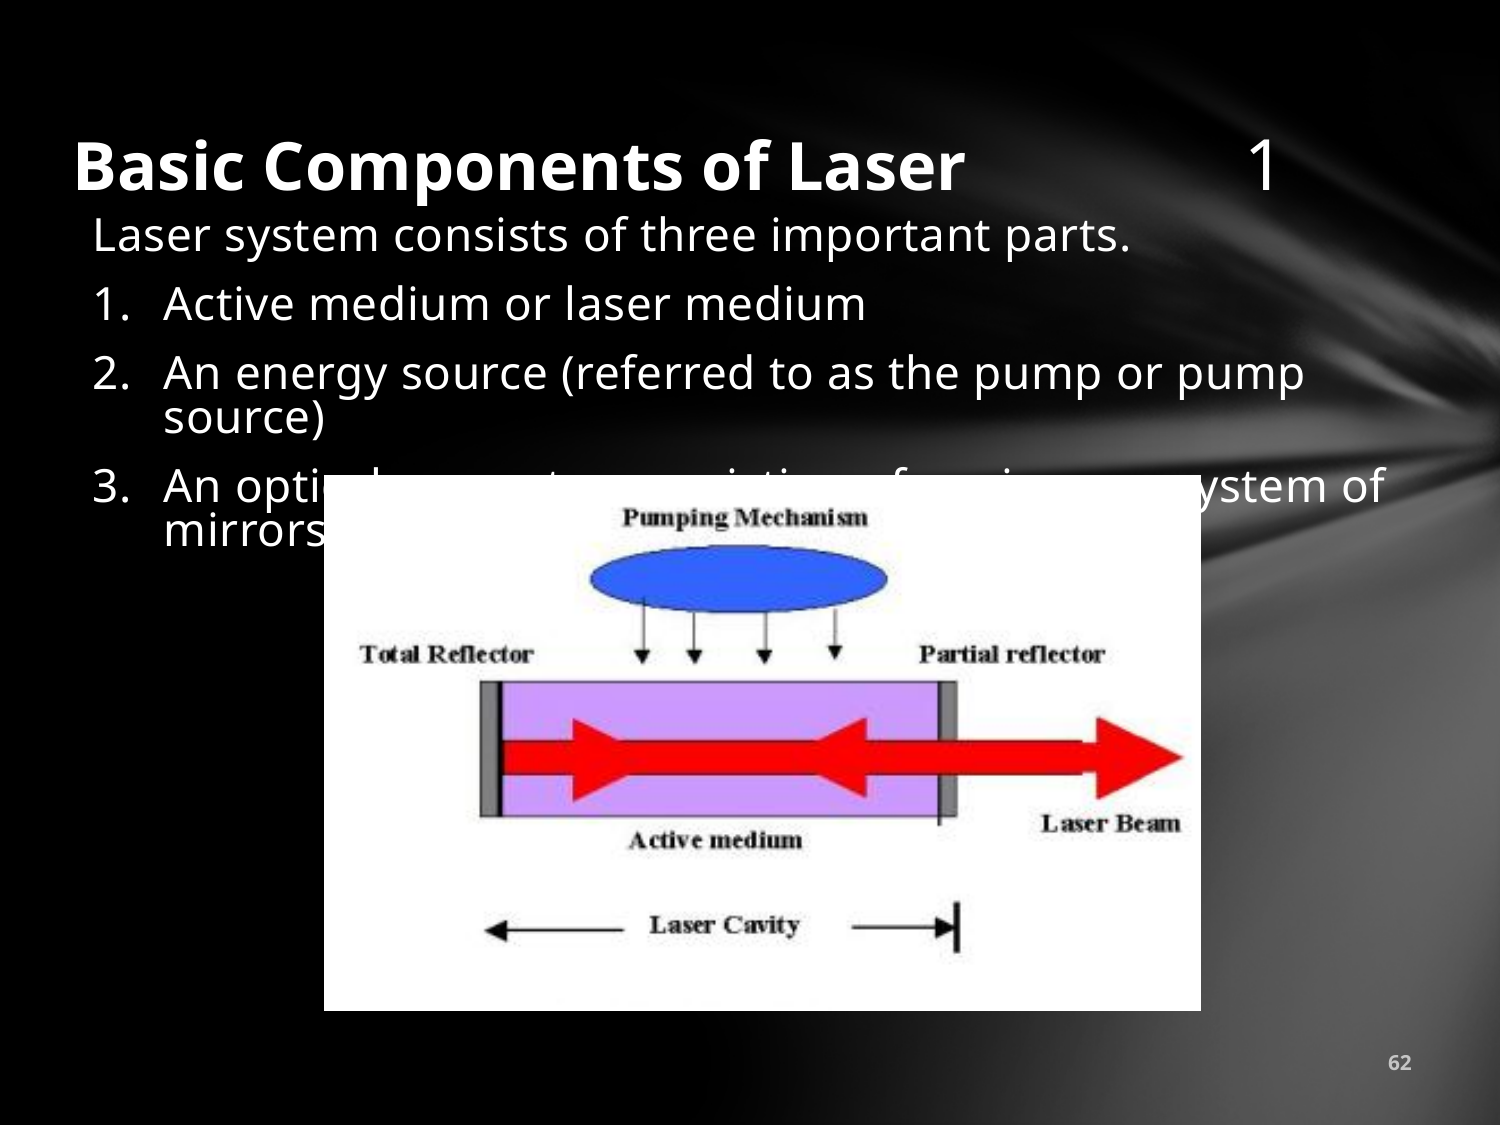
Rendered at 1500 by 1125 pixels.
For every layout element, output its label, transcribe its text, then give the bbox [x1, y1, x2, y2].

title Basic Components of Laser 1 [57, 37, 1318, 213]
list Laser system consists of three important parts. Active medium or laser medium An energy source (referred to as the pump or pump source) An optical resonator consisting of a mirror or system of mirrors [79, 209, 1430, 515]
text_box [324, 474, 1201, 1012]
slide_number 62 [1074, 1024, 1426, 1103]
